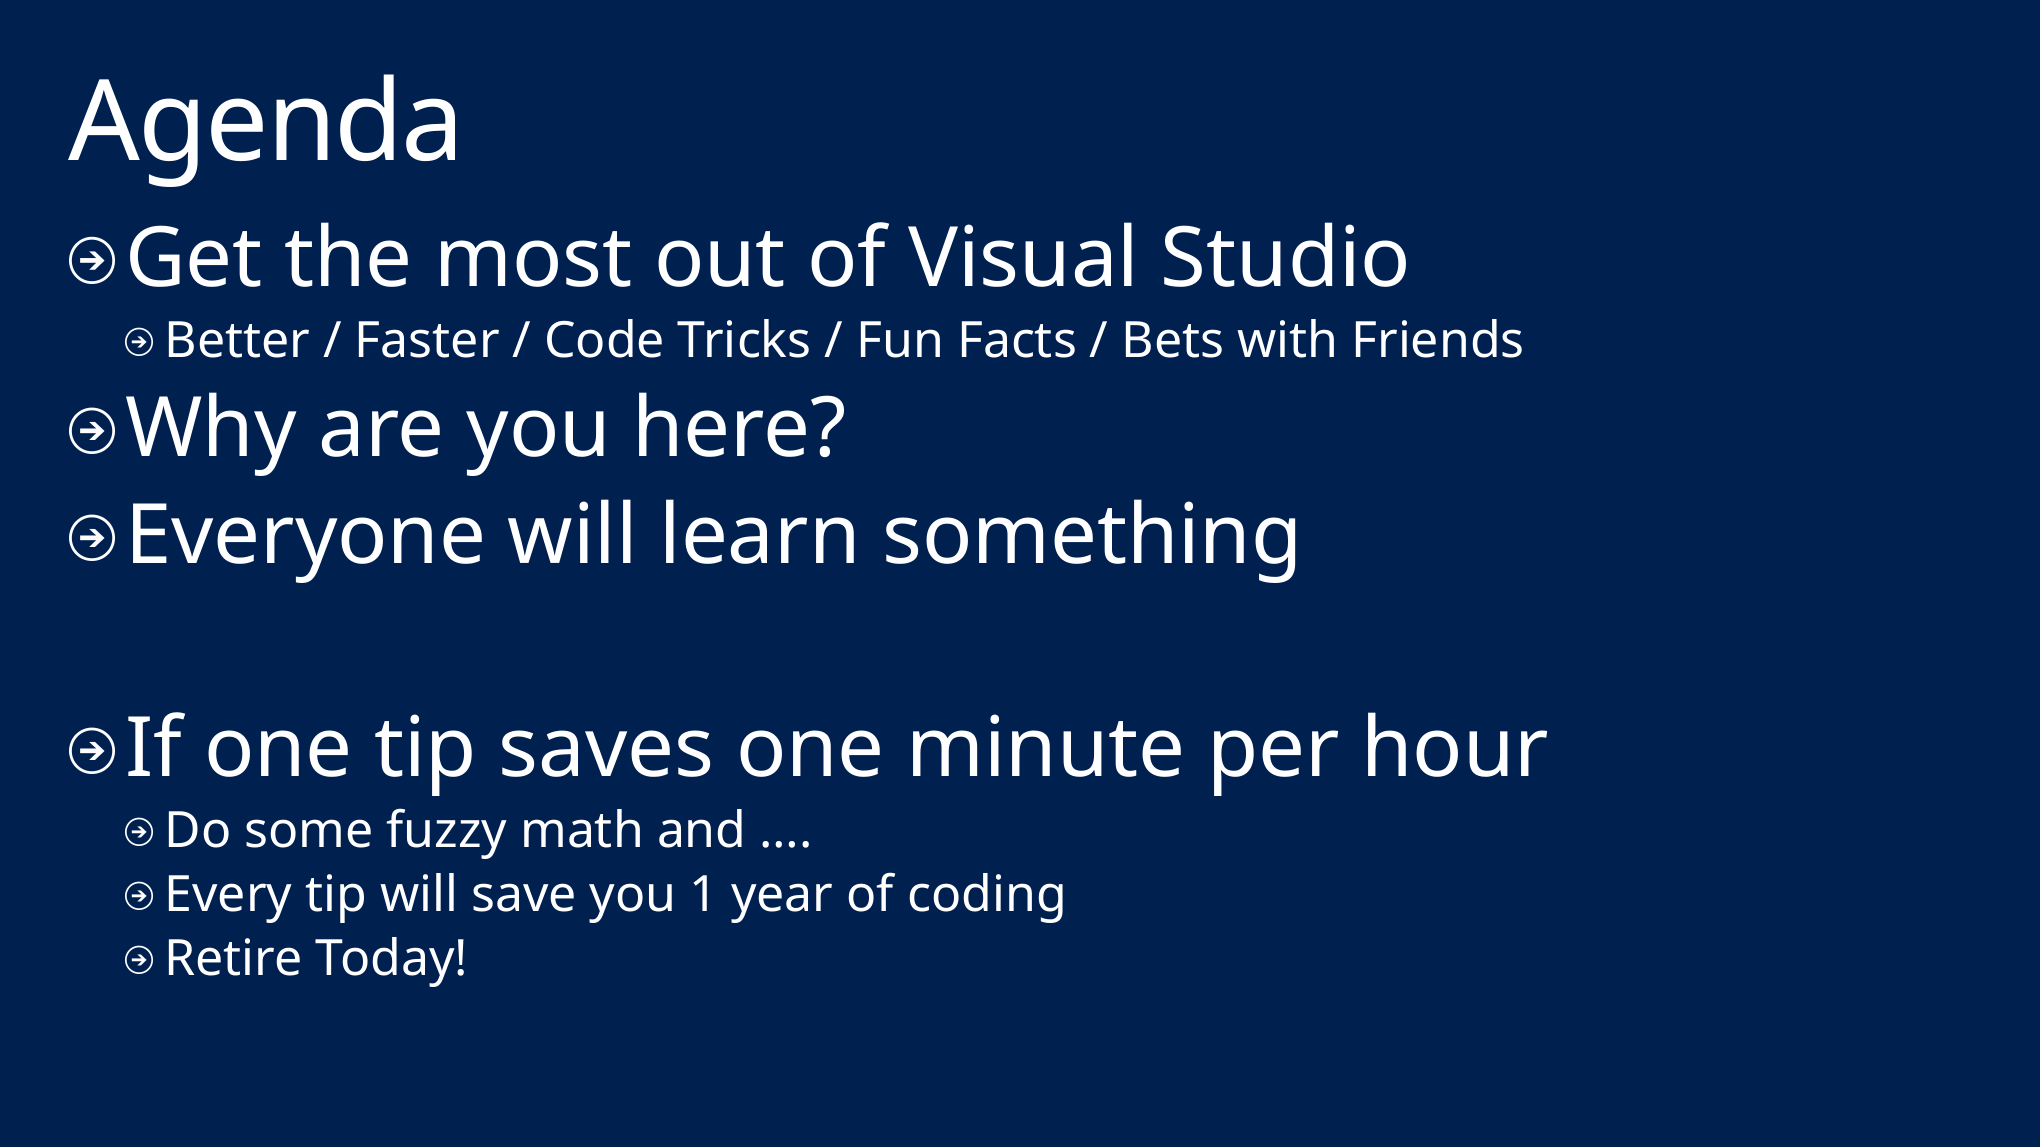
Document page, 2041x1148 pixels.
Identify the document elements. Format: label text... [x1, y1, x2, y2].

picture [125, 320, 161, 356]
picture [125, 874, 161, 910]
picture [125, 938, 161, 974]
title Agenda [45, 48, 1996, 199]
picture [69, 502, 128, 561]
picture [125, 810, 161, 846]
list Get the most out of Visual Studio Better / Faster / Code Tricks / Fun Facts / Bets with Friends Why are you here? Everyone will learn something If one tip saves one minute per hour Do some fuzzy math and …. Every tip will save you 1 year of coding Retire Today! [45, 199, 1996, 1032]
picture [69, 224, 128, 284]
picture [69, 715, 128, 774]
picture [69, 395, 128, 454]
